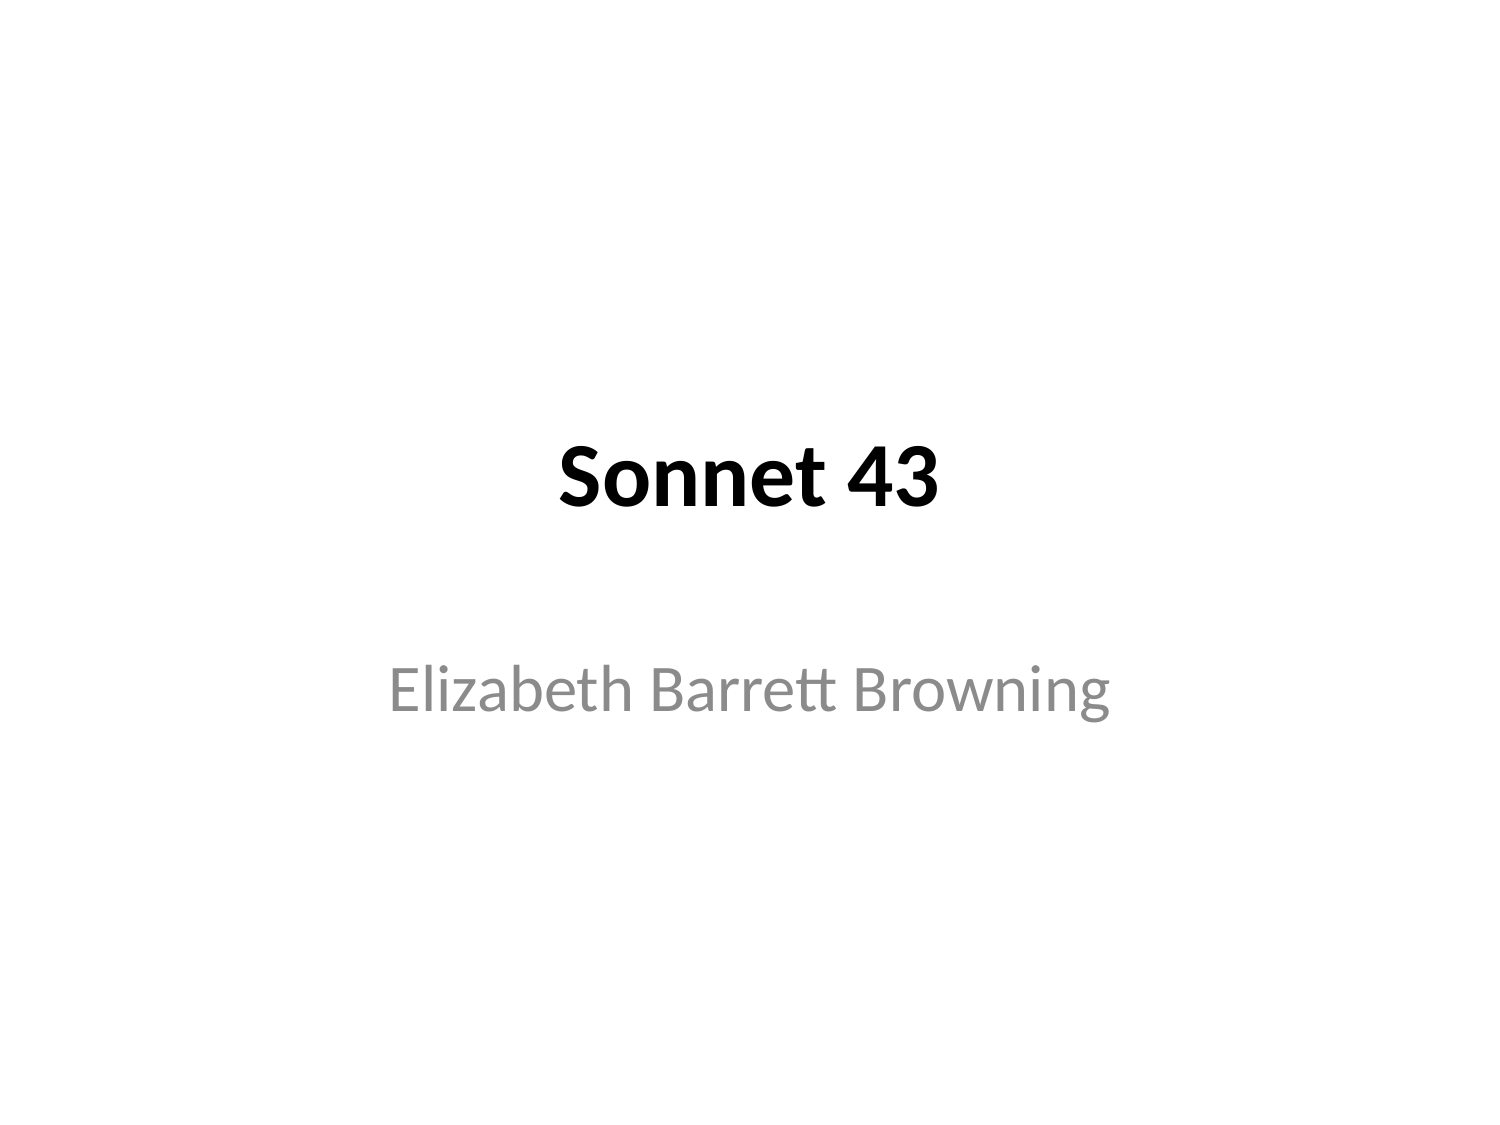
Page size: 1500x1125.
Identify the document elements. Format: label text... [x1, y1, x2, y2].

title Sonnet 43 [112, 349, 1388, 591]
subtitle Elizabeth Barrett Browning [225, 637, 1275, 925]
